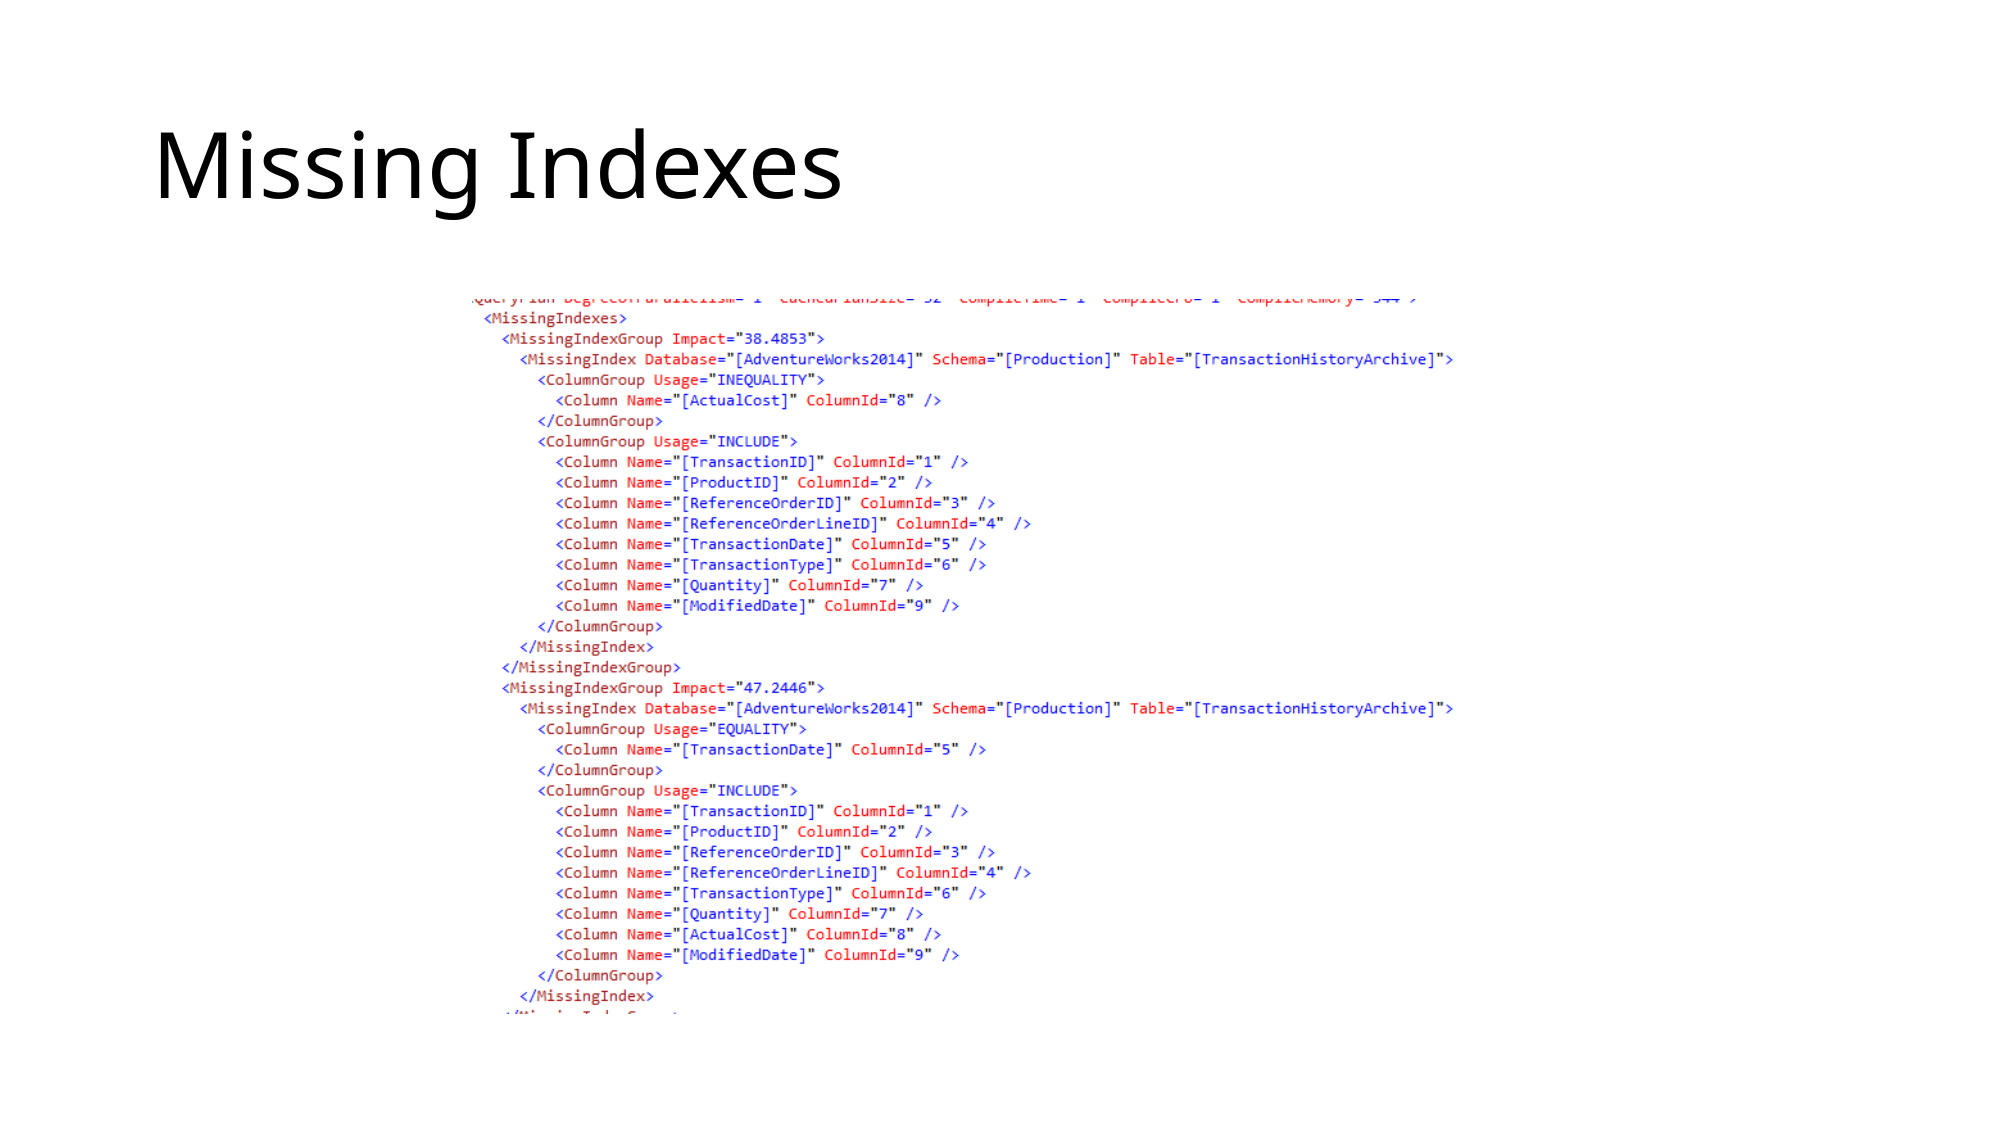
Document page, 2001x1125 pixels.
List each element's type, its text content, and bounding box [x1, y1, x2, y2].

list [472, 299, 1528, 1014]
title Missing Indexes [137, 59, 1863, 278]
